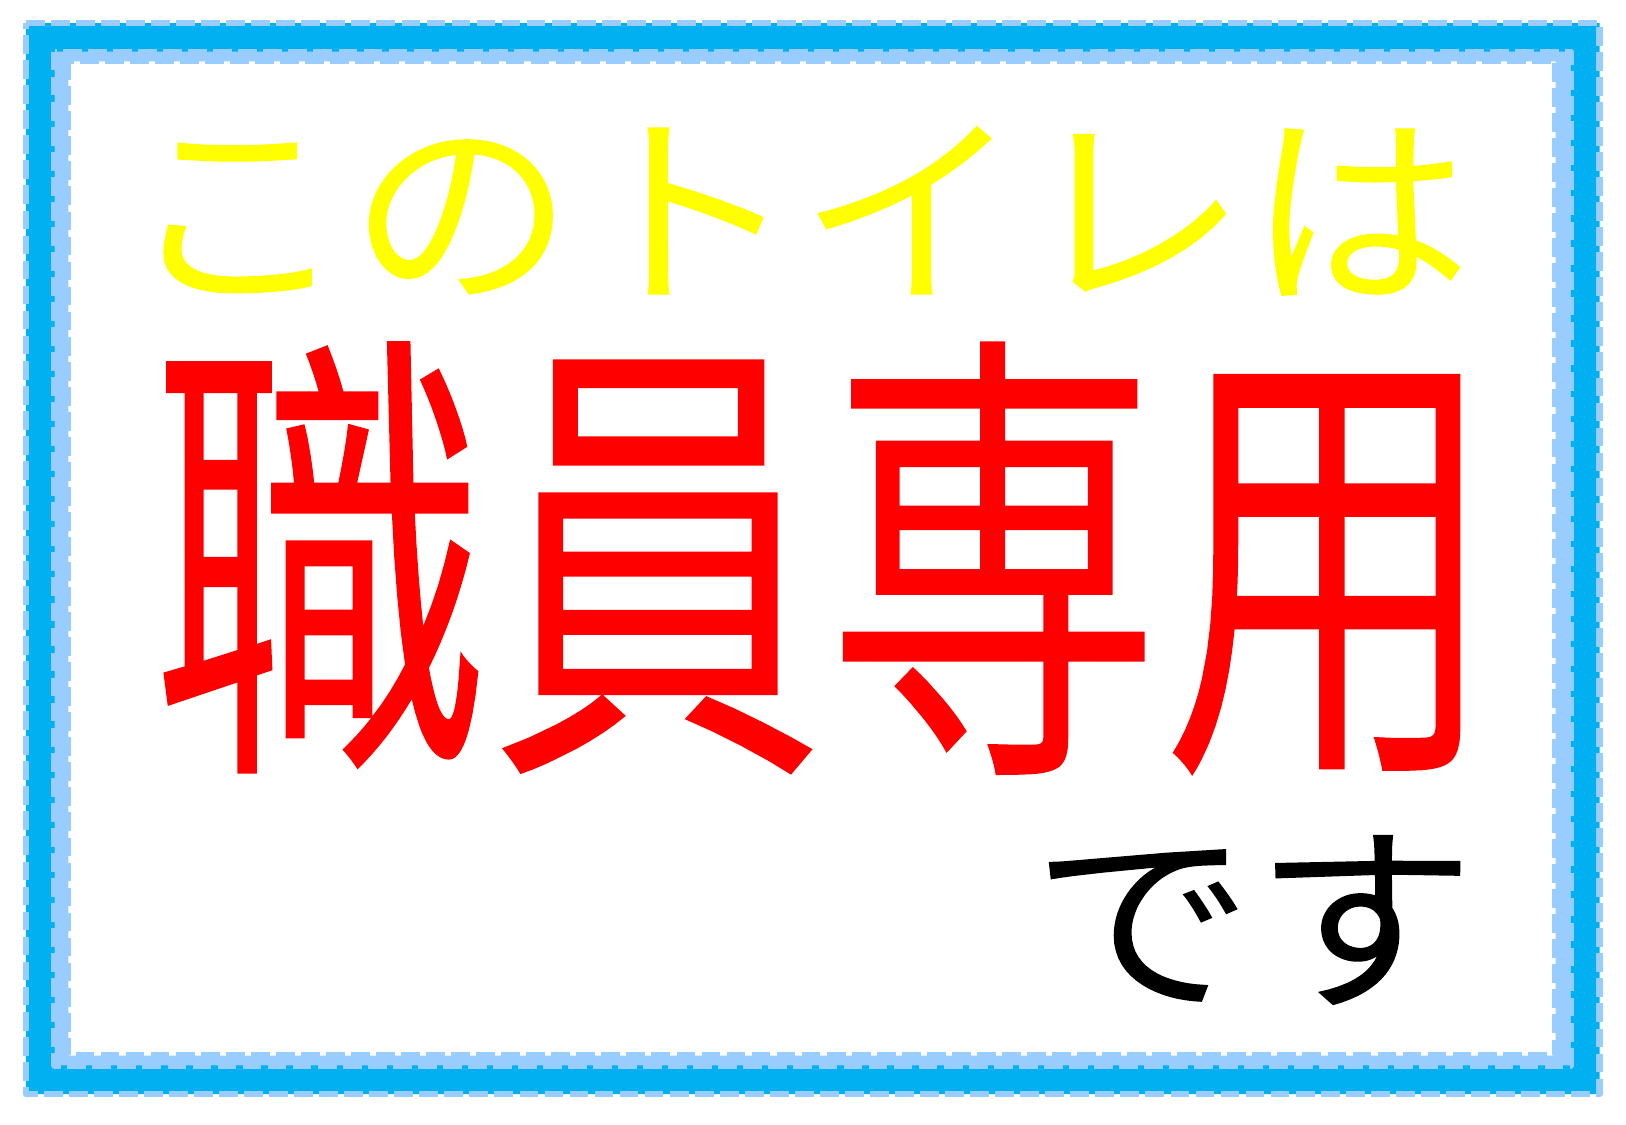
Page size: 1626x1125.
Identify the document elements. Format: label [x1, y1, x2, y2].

text_box [55, 52, 1570, 1065]
text_box [24, 21, 1602, 1096]
